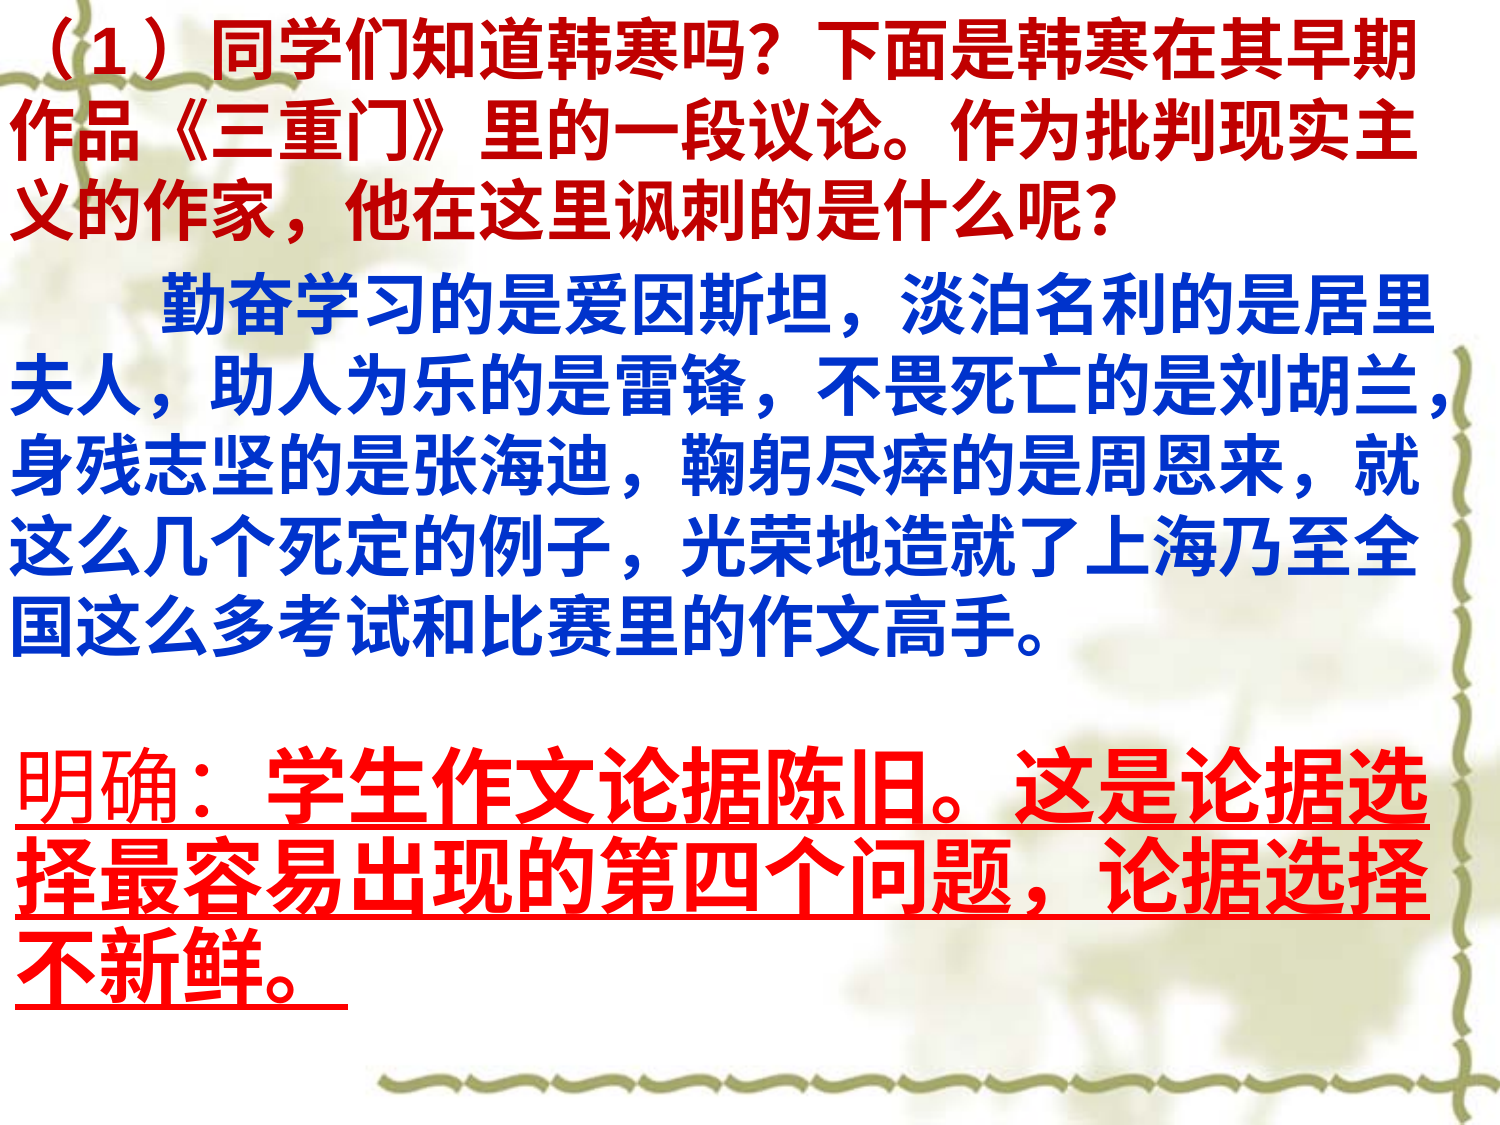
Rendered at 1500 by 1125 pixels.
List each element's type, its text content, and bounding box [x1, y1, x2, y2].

picture [0, 1023, 1500, 1125]
list （1）同学们知道韩寒吗？下面是韩寒在其早期作品《三重门》里的一段议论。作为批判现实主义的作家，他在这里讽刺的是什么呢？ 勤奋学习的是爱因斯坦，淡泊名利的是居里夫人，助人为乐的是雷锋，不畏死亡的是刘胡兰，身残志坚的是张海迪，鞠躬尽瘁的是周恩来，就这么几个死定的例子，光荣地造就了上海乃至全国这么多考试和比赛里的作文高手。 [0, 0, 1500, 738]
text_box 明确：学生作文论据陈旧。这是论据选择最容易出现的第四个问题，论据选择不新鲜。 [0, 738, 1500, 1023]
